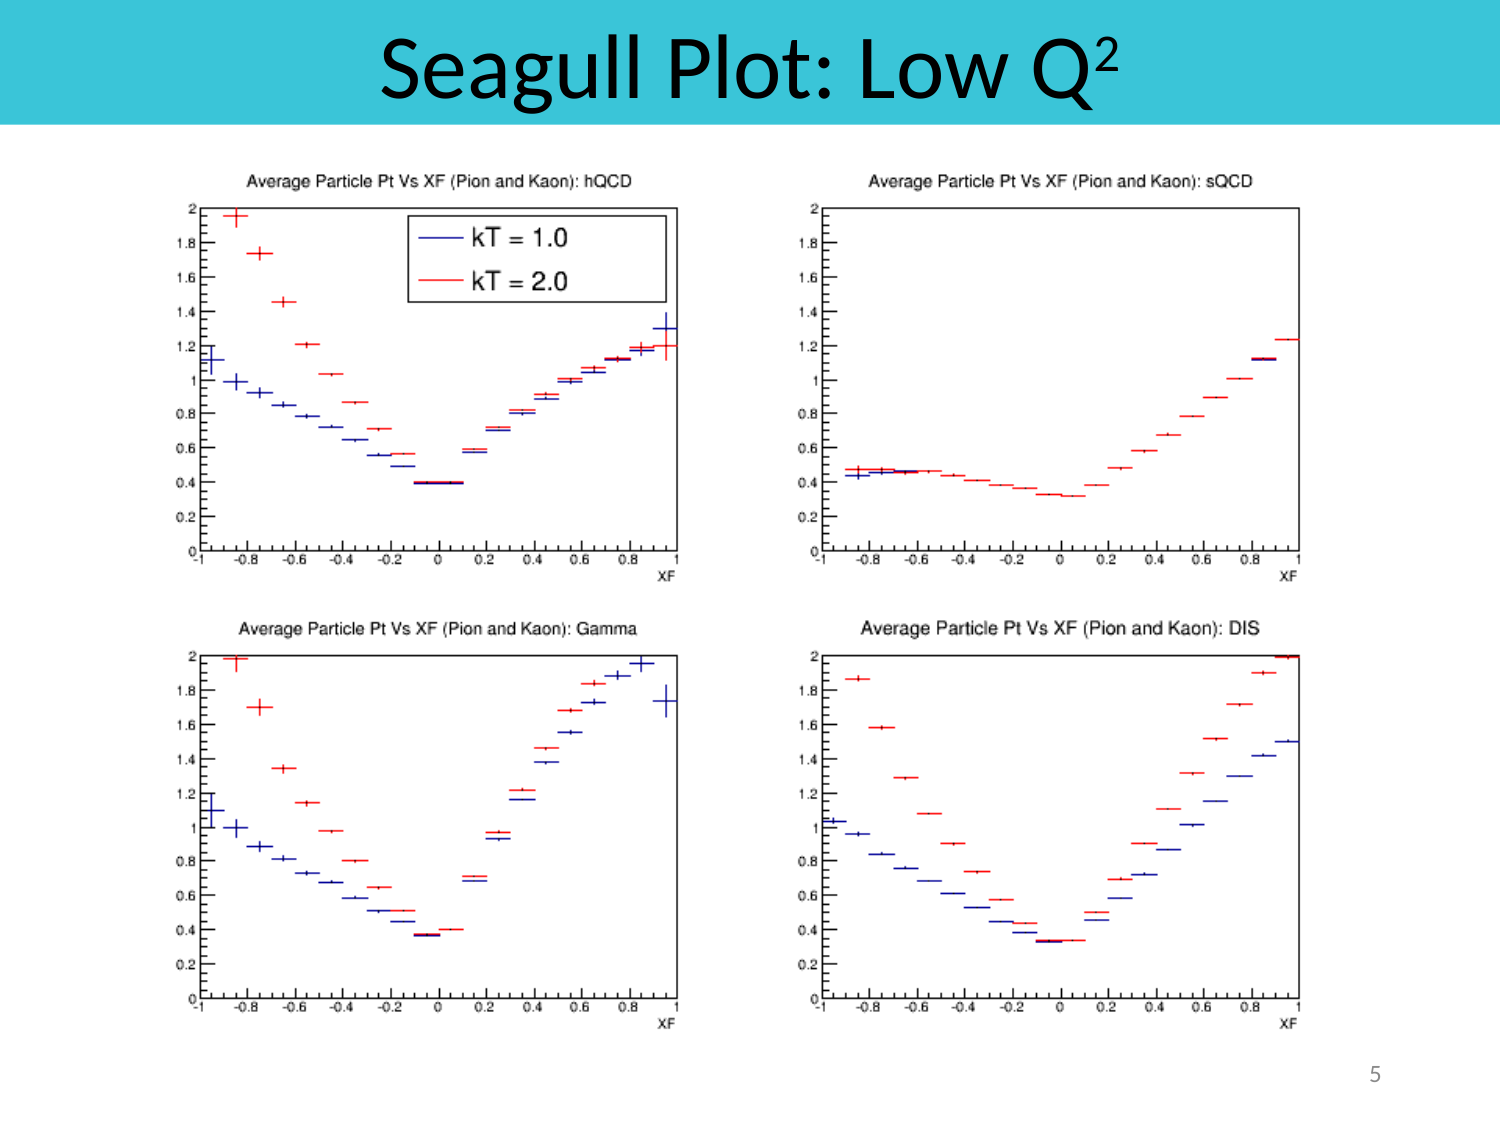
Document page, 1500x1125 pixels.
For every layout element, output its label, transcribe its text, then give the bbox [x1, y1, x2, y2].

picture [128, 156, 1372, 1051]
text_box Seagull Plot: Low Q2 [0, 0, 1500, 125]
slide_number 5 [1059, 1042, 1397, 1103]
